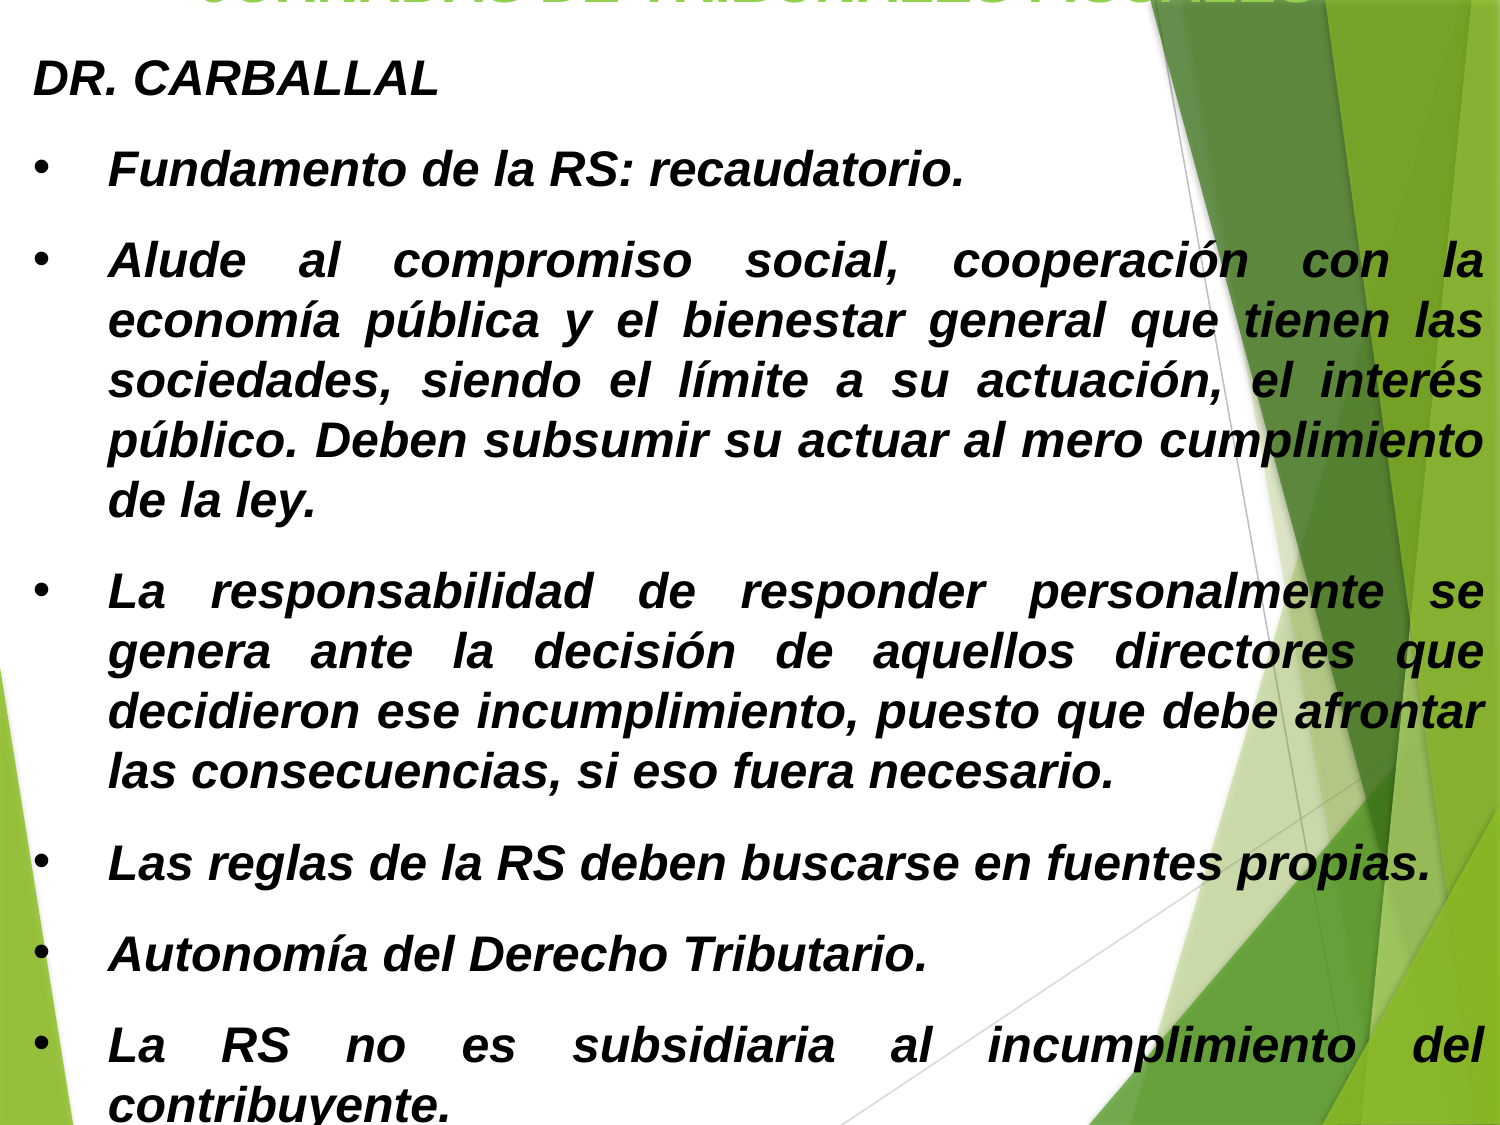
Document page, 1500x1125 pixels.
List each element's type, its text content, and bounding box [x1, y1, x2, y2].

text_box JORNADAS DE TRIBUNALES FISCALES DR. CARBALLAL Fundamento de la RS: recaudatorio. Alude al compromiso social, cooperación con la economía pública y el bienestar general que tienen las sociedades, siendo el límite a su actuación, el interés público. Deben subsumir su actuar al mero cumplimiento de la ley. La responsabilidad de responder personalmente se genera ante la decisión de aquellos directores que decidieron ese incumplimiento, puesto que debe afrontar las consecuencias, si eso fuera necesario. Las reglas de la RS deben buscarse en fuentes propias. Autonomía del Derecho Tributario. La RS no es subsidiaria al incumplimiento del contribuyente. [18, 0, 1500, 1125]
